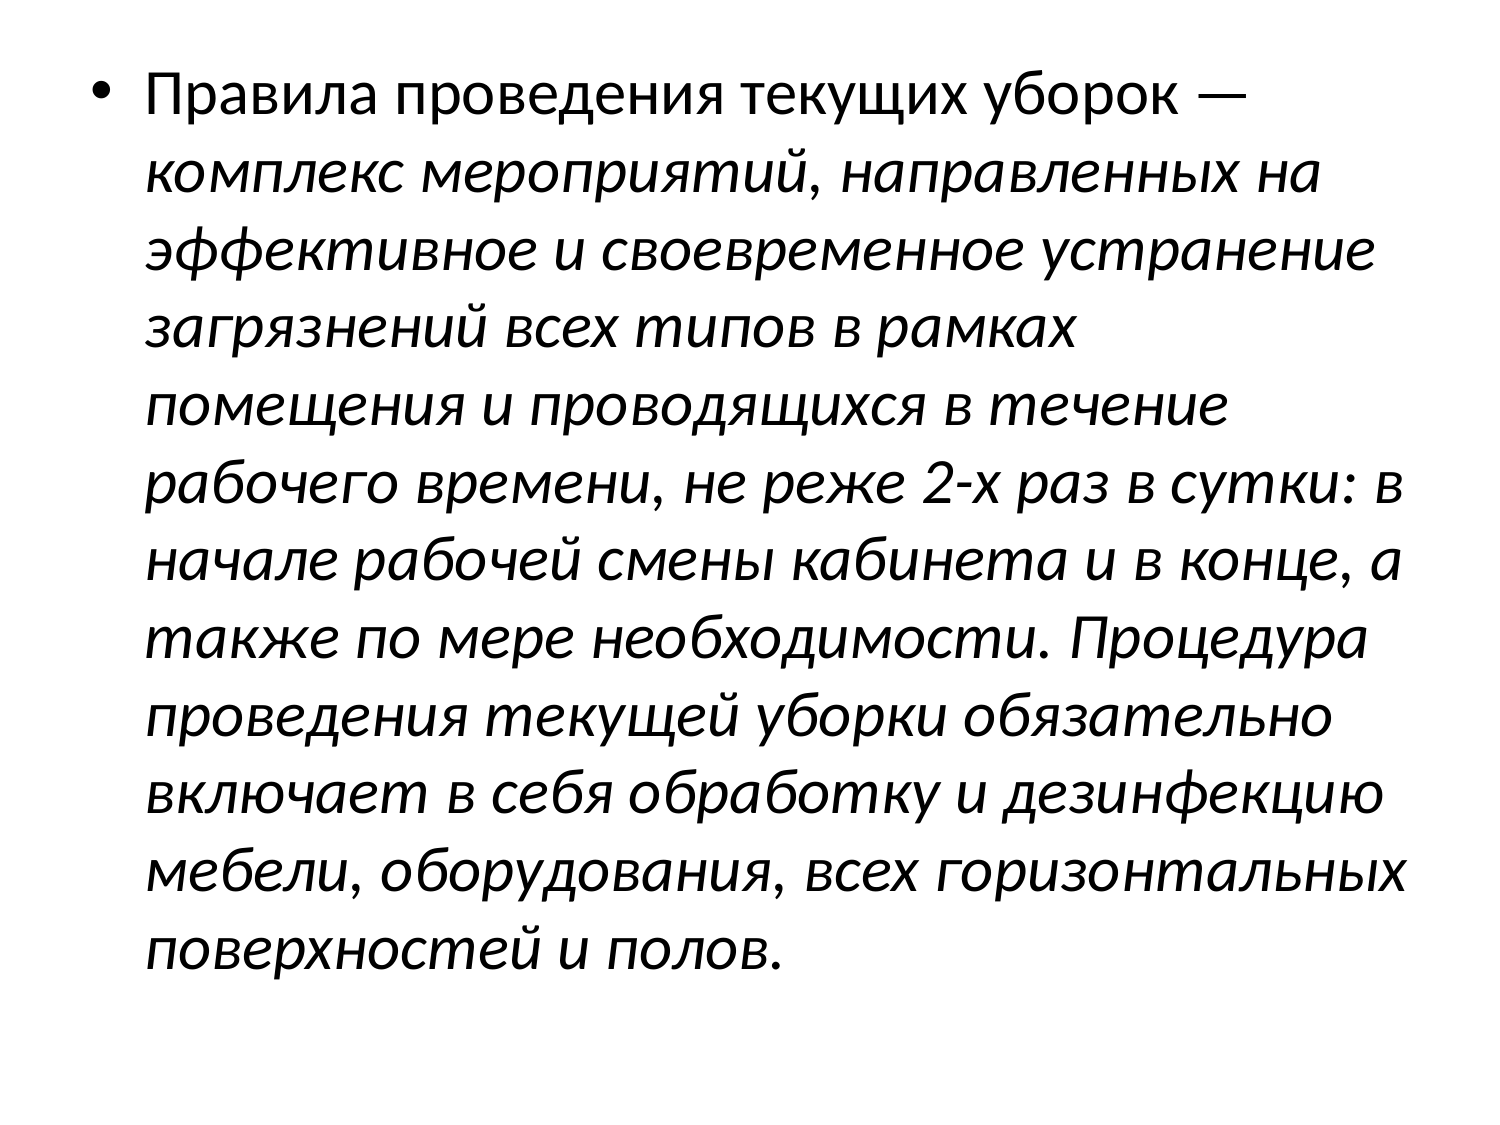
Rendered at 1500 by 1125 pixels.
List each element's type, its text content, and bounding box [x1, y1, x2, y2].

list Правила проведения текущих уборок — комплекс мероприятий, направленных на эффективное и своевременное устранение загрязнений всех типов в рамках помещения и проводящихся в течение рабочего времени, не реже 2-х раз в сутки: в начале рабочей смены кабинета и в конце, а также по мере необходимости. Процедура проведения текущей уборки обязательно включает в себя обработку и дезинфекцию мебели, оборудования, всех горизонтальных поверхностей и полов. [75, 42, 1425, 1005]
